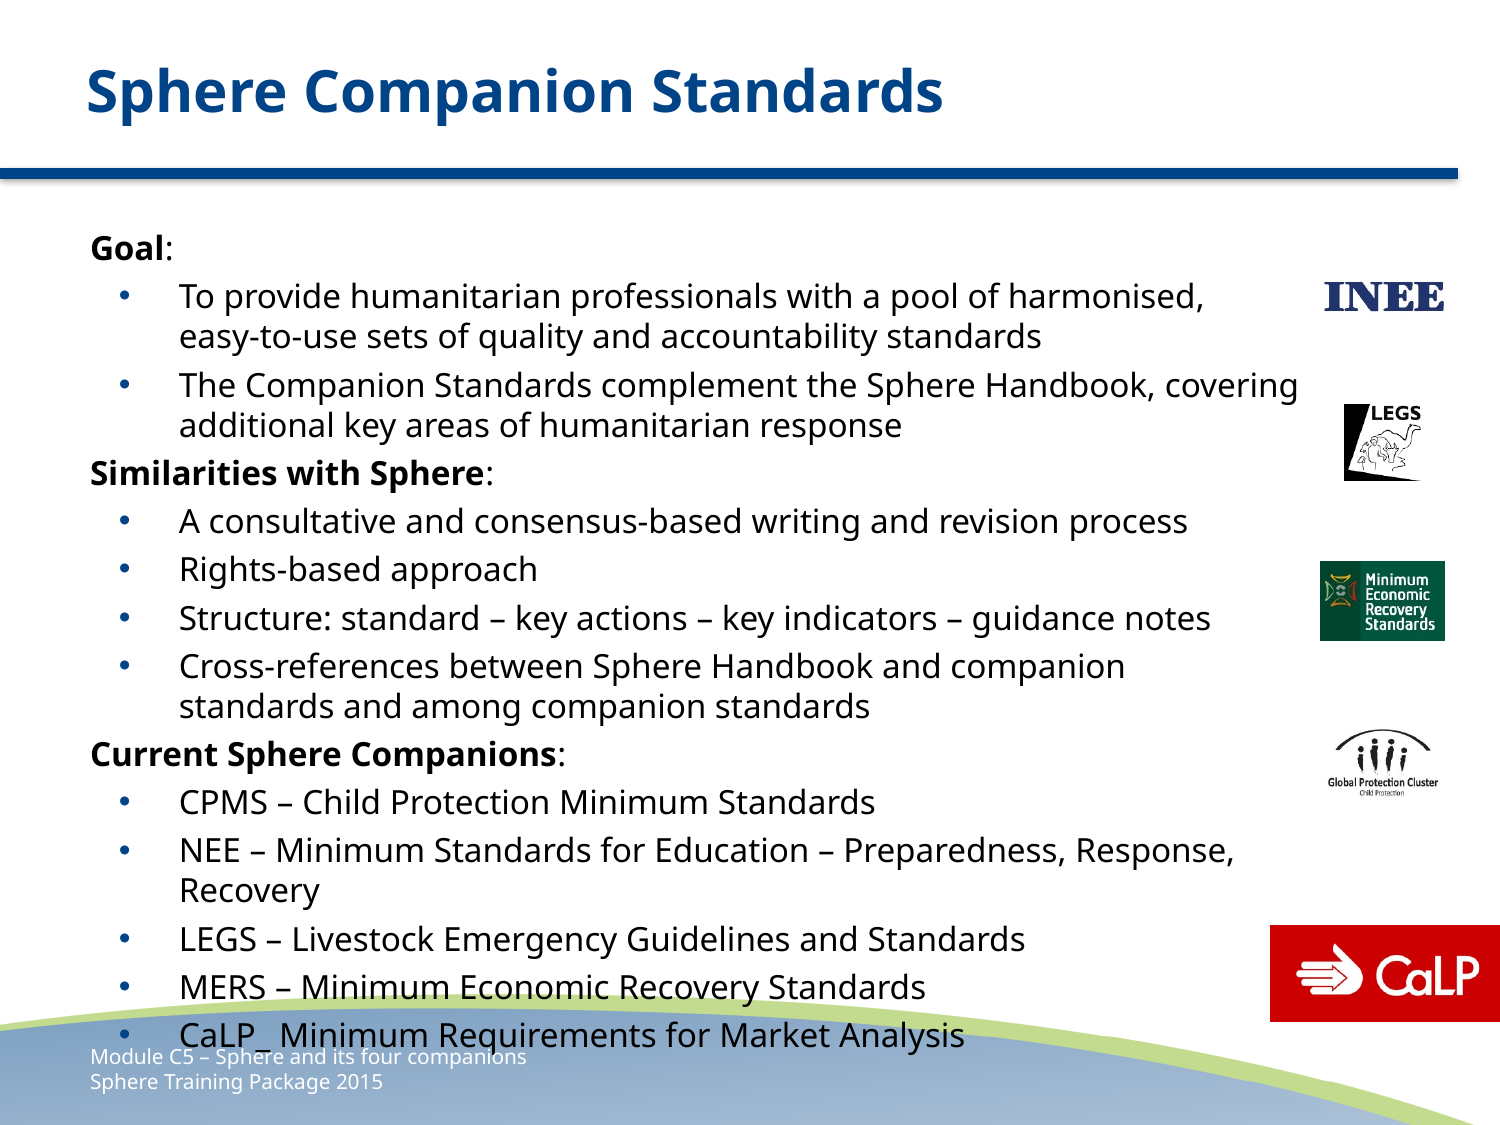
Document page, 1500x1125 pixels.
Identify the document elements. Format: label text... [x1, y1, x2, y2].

picture [1311, 268, 1454, 325]
title Sphere Companion Standards [75, 0, 1425, 178]
picture [1320, 721, 1446, 805]
picture [1344, 404, 1422, 481]
list Goal: To provide humanitarian professionals with a pool of harmonised, easy-to-use sets of quality and accountability standards The Companion Standards complement the Sphere Handbook, covering additional key areas of humanitarian response Similarities with Sphere: A consultative and consensus-based writing and revision process Rights-based approach Structure: standard – key actions – key indicators – guidance notes Cross-references between Sphere Handbook and companion standards and among companion standards Current Sphere Companions: CPMS – Child Protection Minimum Standards NEE – Minimum Standards for Education – Preparedness, Response, Recovery LEGS – Livestock Emergency Guidelines and Standards MERS – Minimum Economic Recovery Standards CaLP_ Minimum Requirements for Market Analysis [75, 219, 1345, 1005]
footer Module C5 – Sphere and its four companions Sphere Training Package 2015 [75, 1038, 1109, 1099]
picture [0, 924, 1500, 1125]
picture [1320, 560, 1446, 642]
